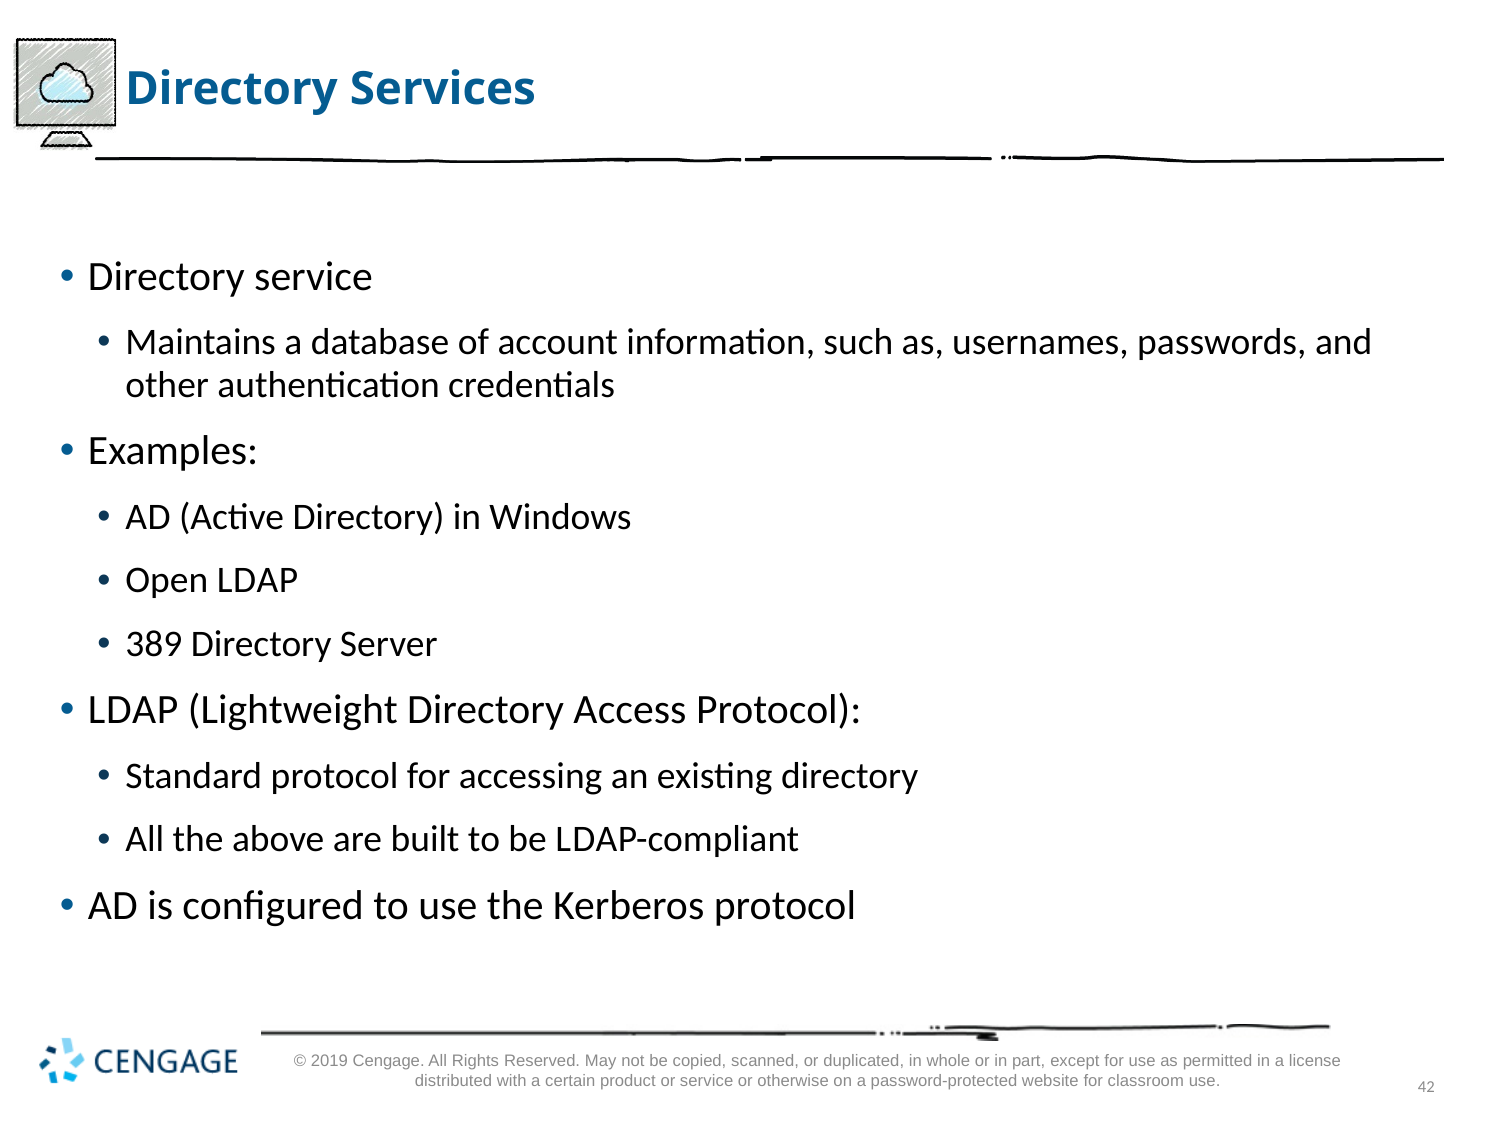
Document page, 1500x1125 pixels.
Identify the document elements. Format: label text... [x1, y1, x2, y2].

picture [261, 1024, 1331, 1041]
list Directory service Maintains a database of account information, such as, usernames, passwords, and other authentication credentials Examples: A D (Active Directory) in Windows Open L D A P 389 Directory Server L D A P (Lightweight Directory Access Protocol): Standard protocol for accessing an existing directory All the above are built to be L D A P-compliant AD is configured to use the Kerberos protocol [59, 252, 1441, 936]
picture [95, 155, 1444, 163]
picture [19, 1024, 250, 1096]
picture [13, 36, 117, 151]
title Directory Services [125, 66, 1442, 116]
footer © 2019 Cengage. All Rights Reserved. May not be copied, scanned, or duplicated, in whole or in part, except for use as permitted in a license distributed with a certain product or service or otherwise on a password-protected website for classroom use. [262, 1050, 1375, 1091]
